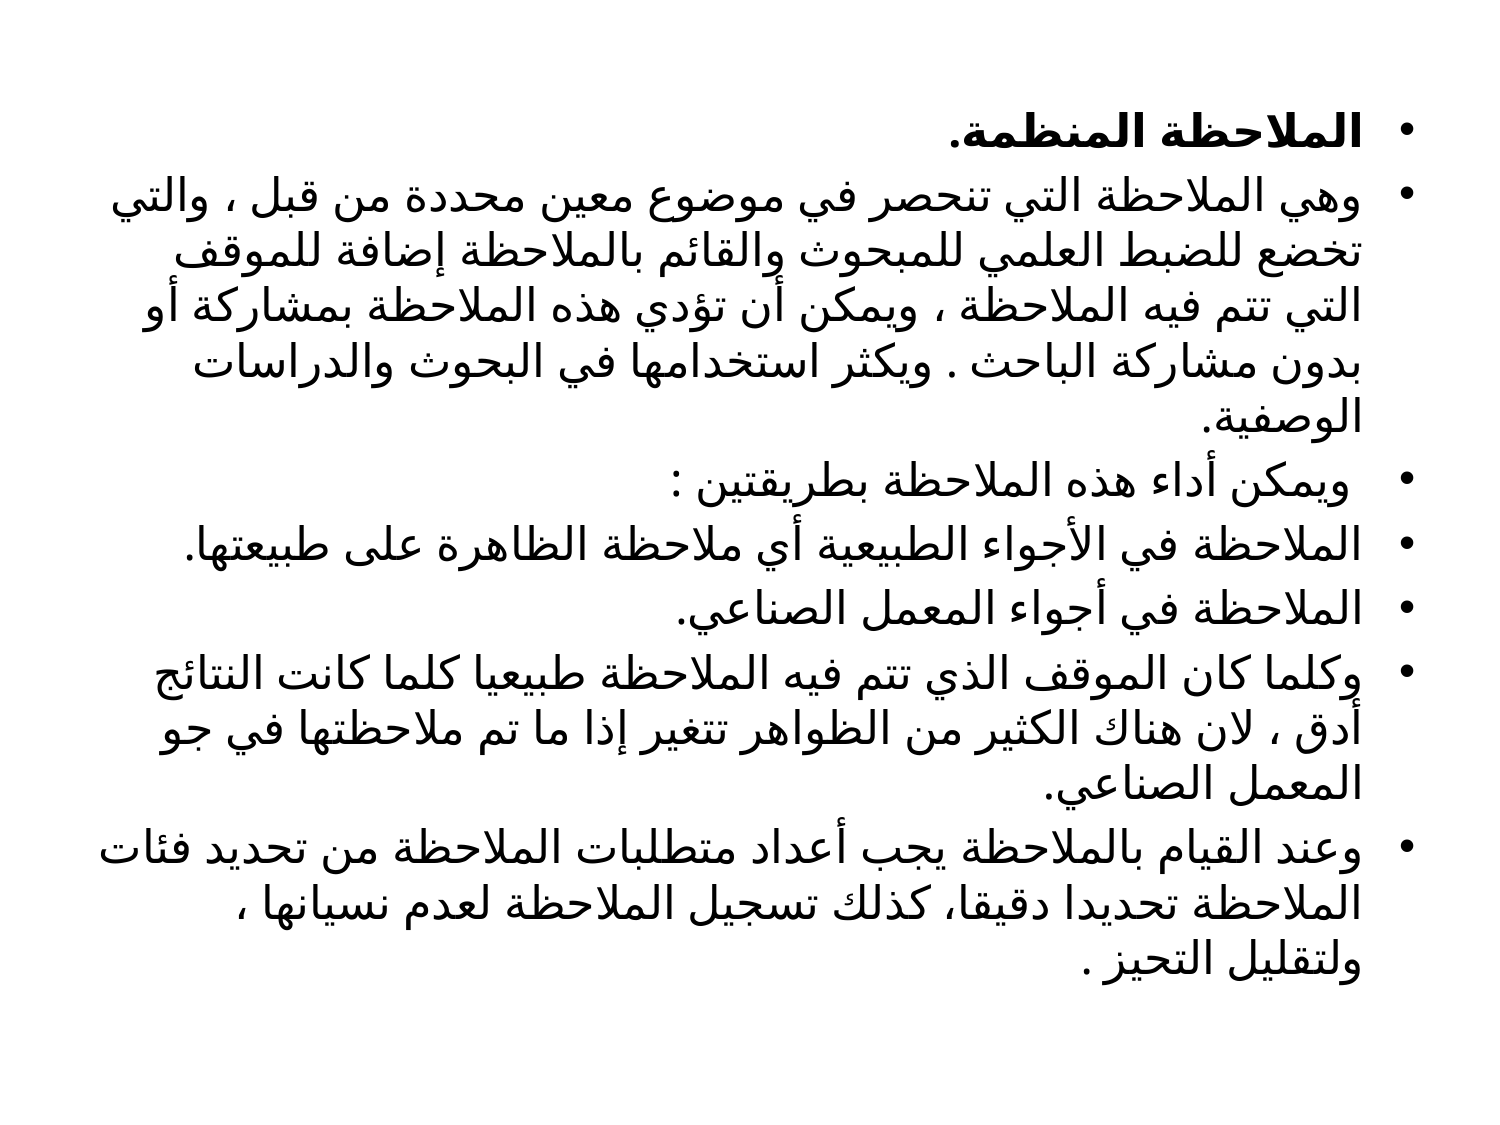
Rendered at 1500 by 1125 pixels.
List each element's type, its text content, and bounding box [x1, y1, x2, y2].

list الملاحظة المنظمة. وهي الملاحظة التي تنحصر في موضوع معين محددة من قبل ، والتي تخضع للضبط العلمي للمبحوث والقائم بالملاحظة إضافة للموقف التي تتم فيه الملاحظة ، ويمكن أن تؤدي هذه الملاحظة بمشاركة أو بدون مشاركة الباحث . ويكثر استخدامها في البحوث والدراسات الوصفية. ويمكن أداء هذه الملاحظة بطريقتين : الملاحظة في الأجواء الطبيعية أي ملاحظة الظاهرة على طبيعتها. الملاحظة في أجواء المعمل الصناعي. وكلما كان الموقف الذي تتم فيه الملاحظة طبيعيا كلما كانت النتائج أدق ، لان هناك الكثير من الظواهر تتغير إذا ما تم ملاحظتها في جو المعمل الصناعي. وعند القيام بالملاحظة يجب أعداد متطلبات الملاحظة من تحديد فئات الملاحظة تحديدا دقيقا، كذلك تسجيل الملاحظة لعدم نسيانها ، ولتقليل التحيز . [75, 93, 1425, 1005]
